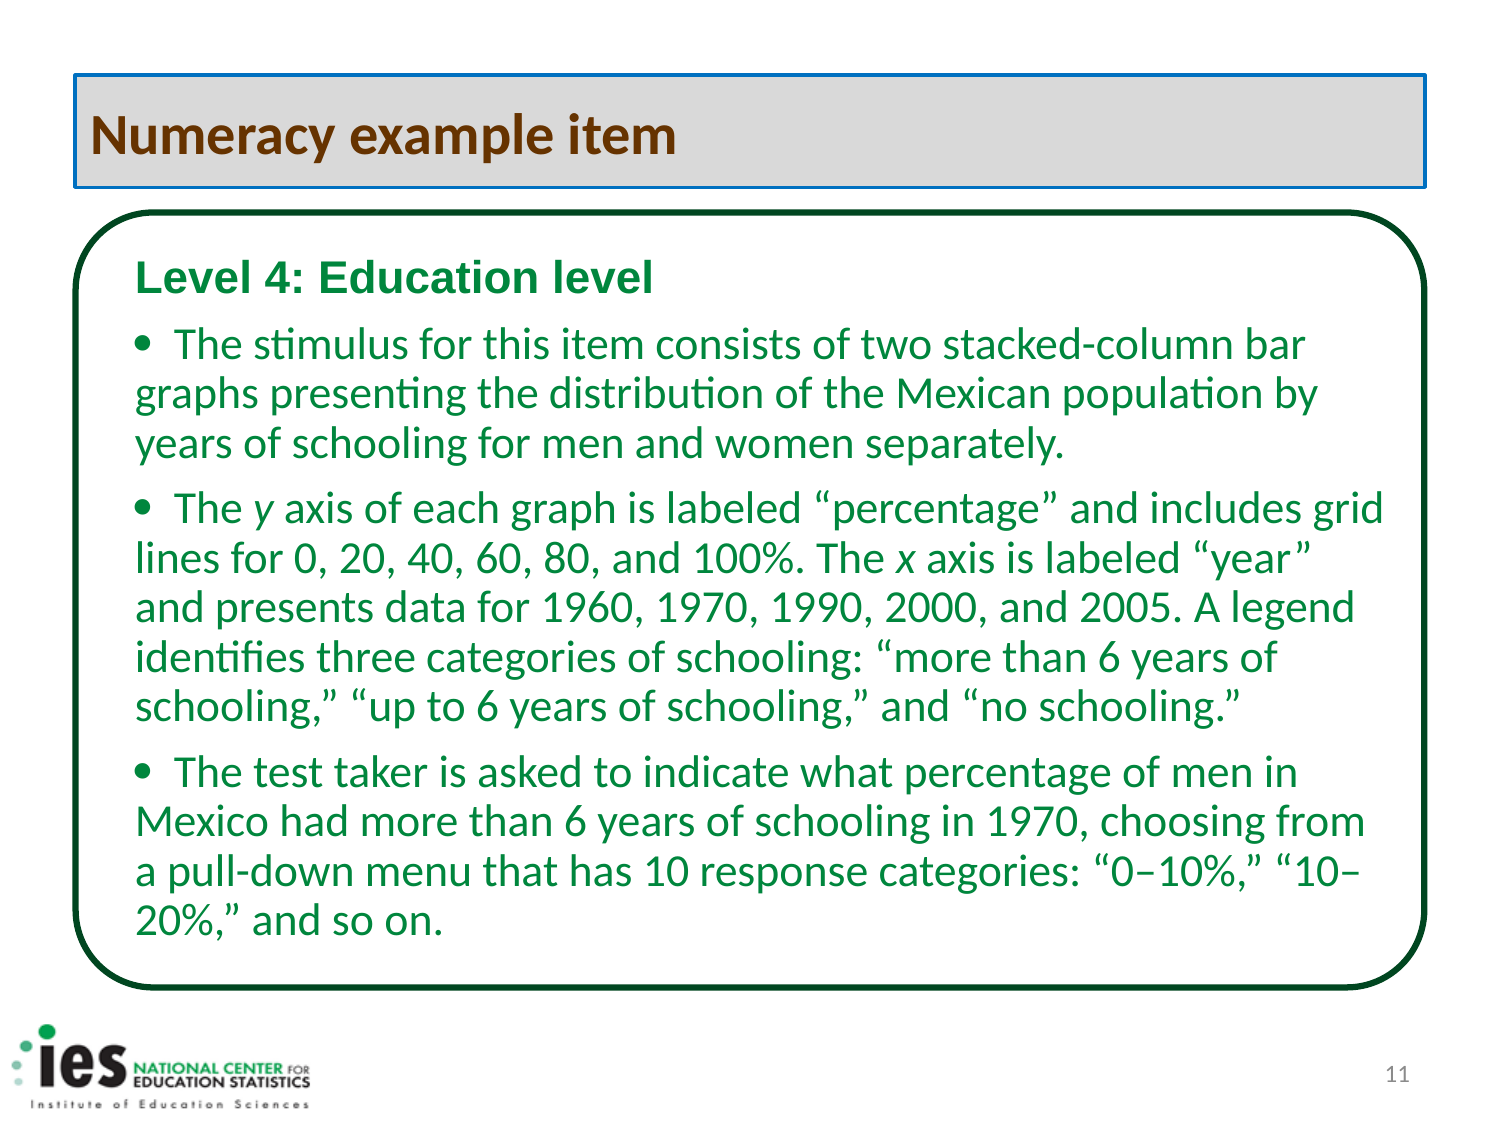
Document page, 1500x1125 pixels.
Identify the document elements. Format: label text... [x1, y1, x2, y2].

title Numeracy example item [75, 75, 1425, 188]
picture [0, 1011, 337, 1125]
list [74, 212, 1426, 988]
slide_number 11 [1074, 1042, 1425, 1103]
